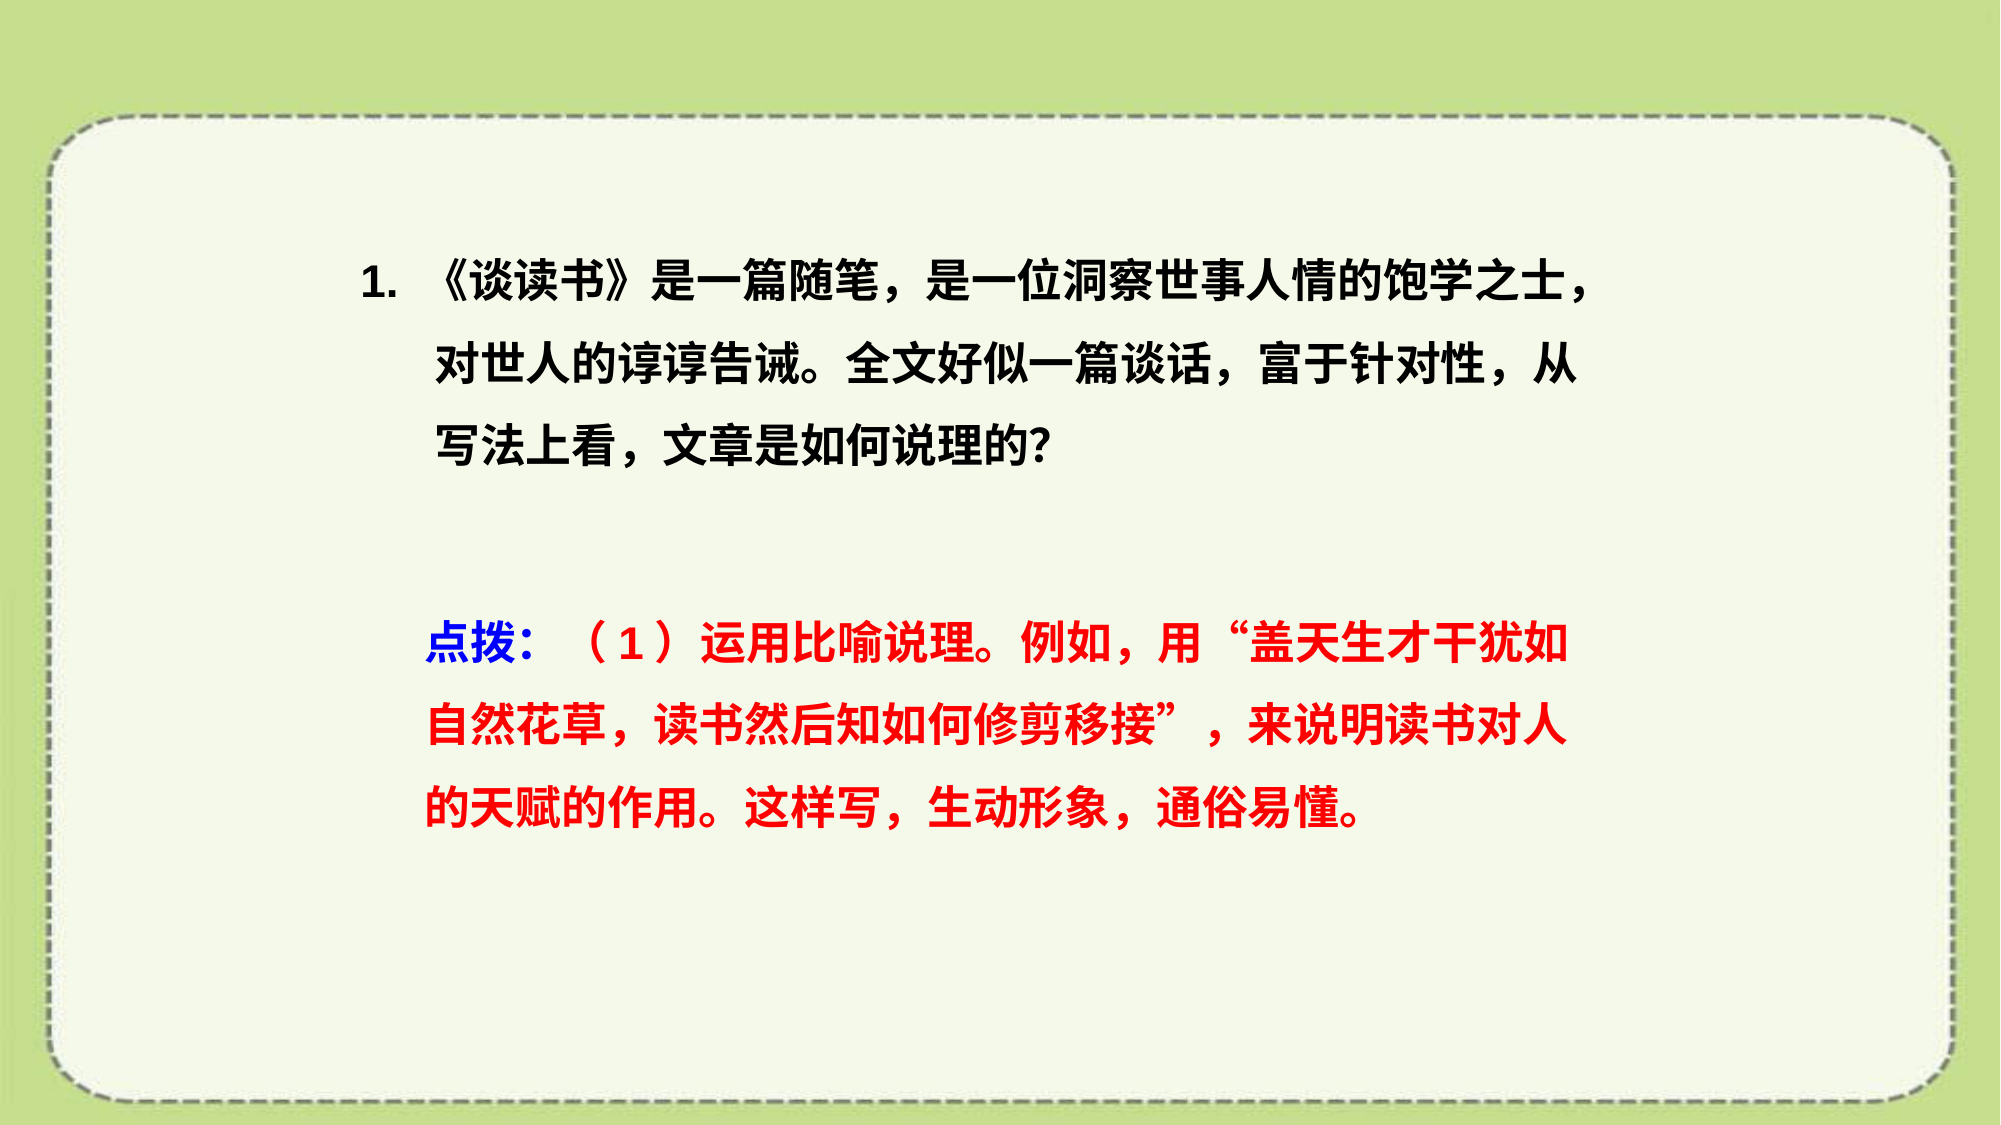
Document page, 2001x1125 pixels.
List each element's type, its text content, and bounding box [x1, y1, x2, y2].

text_box 点拨：（1）运用比喻说理。例如，用“盖天生才干犹如自然花草，读书然后知如何修剪移接”，来说明读书对人的天赋的作用。这样写，生动形象，通俗易懂。 [409, 578, 1601, 841]
text_box 1. 《谈读书》是一篇随笔，是一位洞察世事人情的饱学之士，对世人的谆谆告诫。全文好似一篇谈话，富于针对性，从写法上看，文章是如何说理的？ [345, 217, 1633, 480]
picture [0, 0, 2001, 1125]
